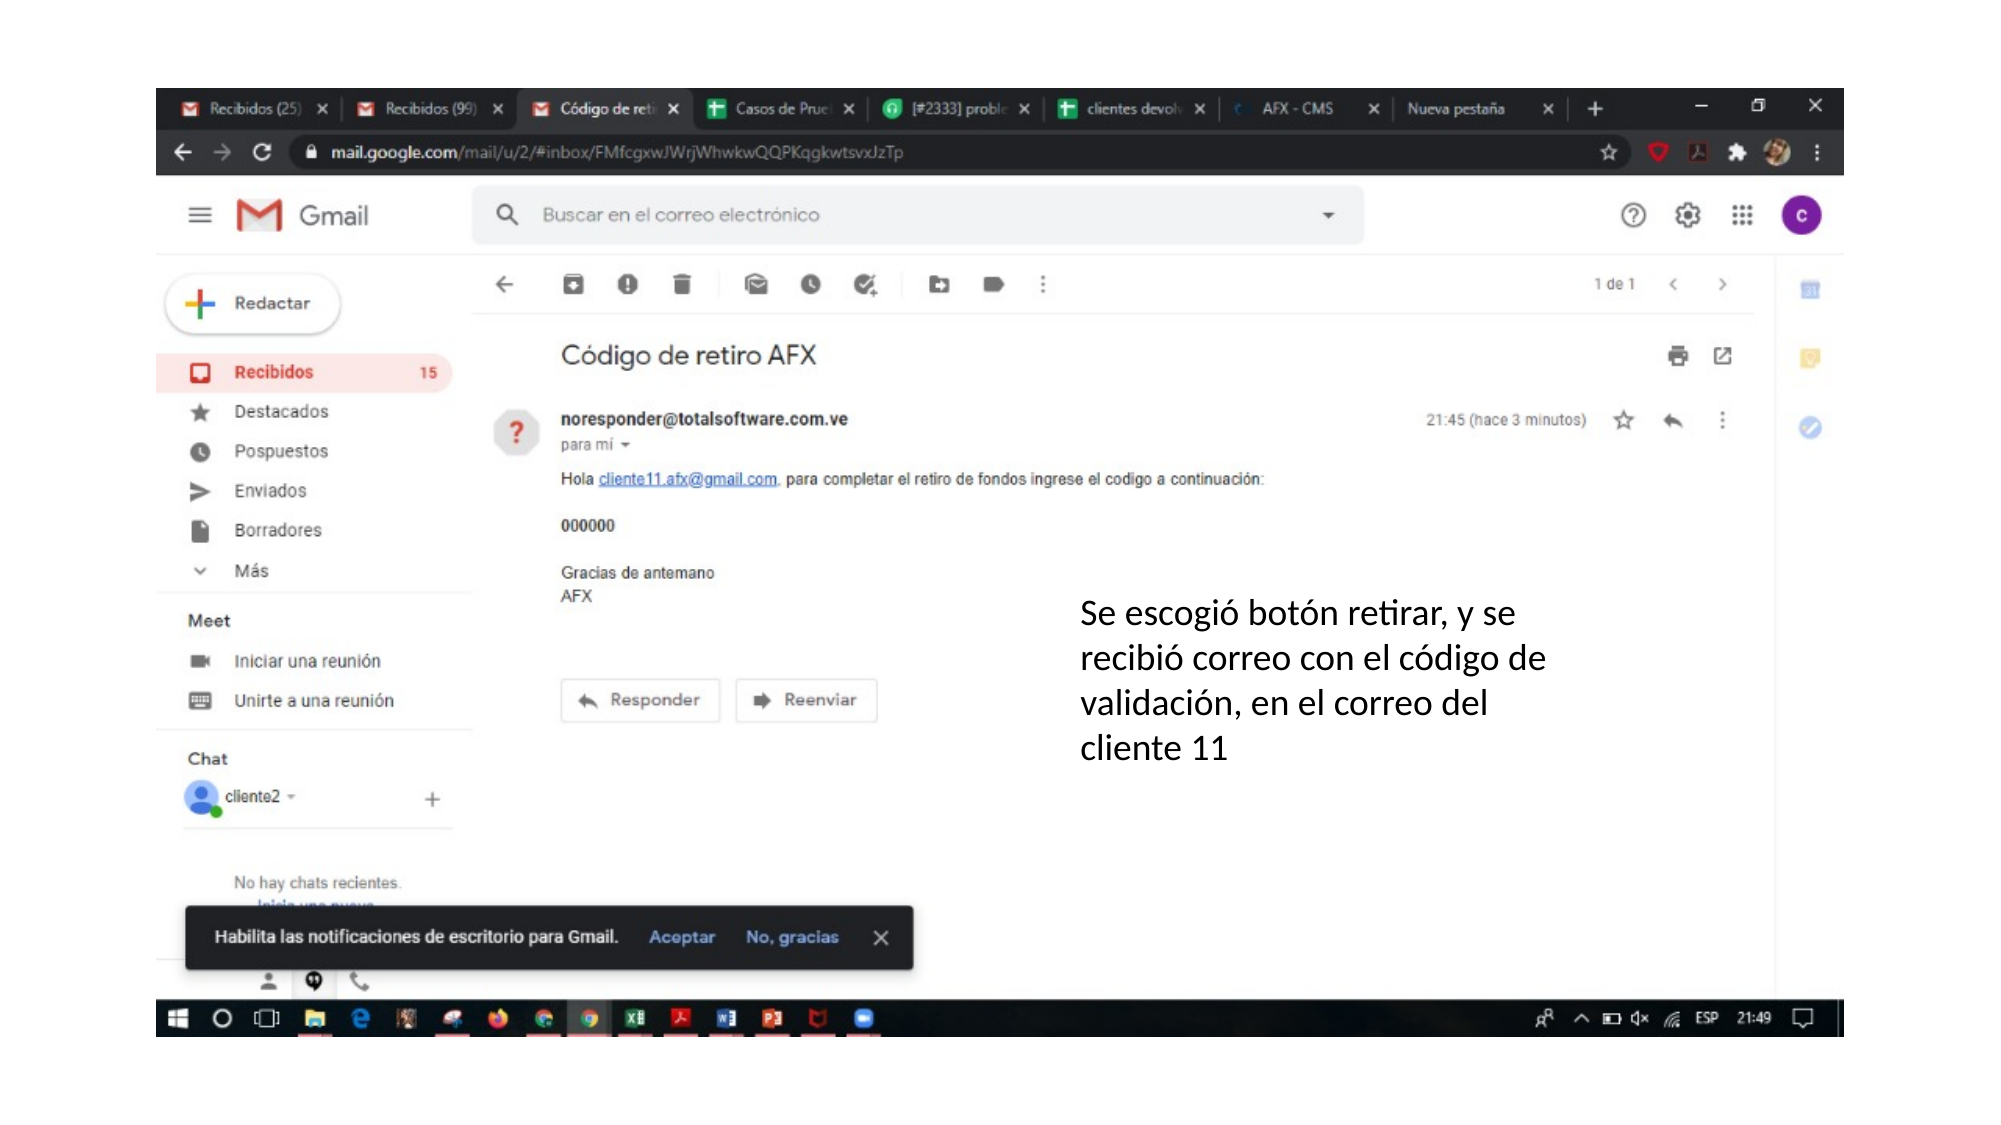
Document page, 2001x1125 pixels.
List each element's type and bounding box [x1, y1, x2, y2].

picture [156, 88, 1844, 1037]
